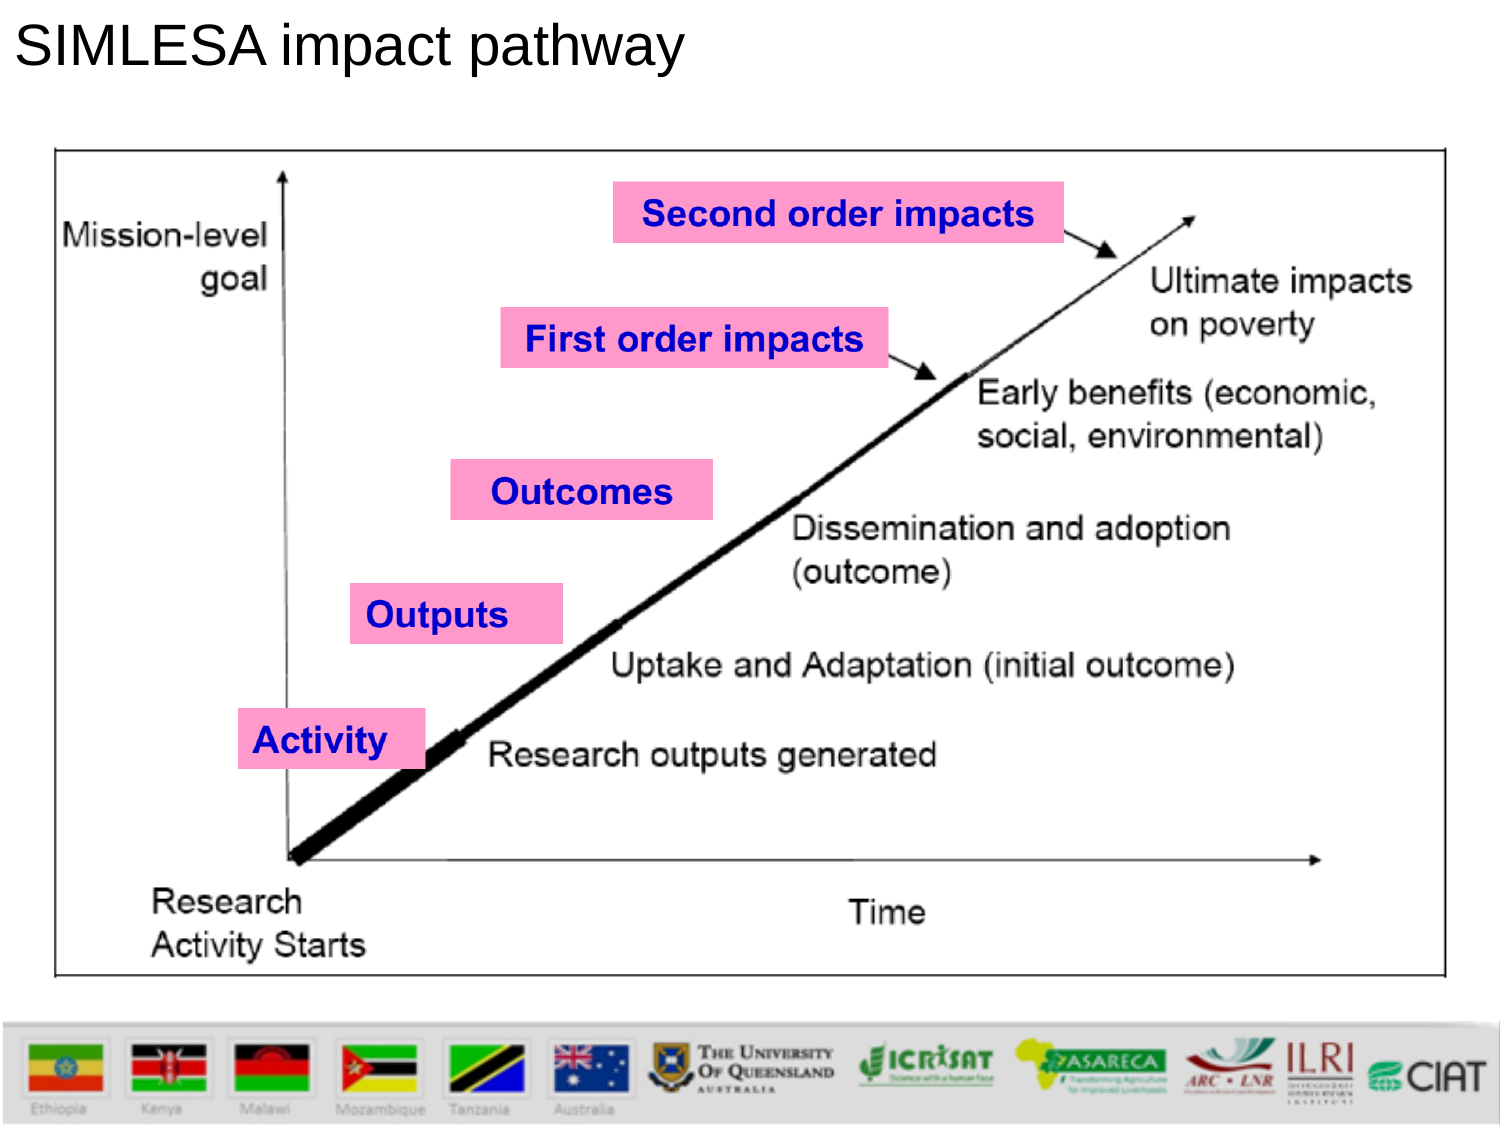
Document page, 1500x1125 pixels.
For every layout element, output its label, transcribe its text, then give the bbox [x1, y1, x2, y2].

picture [37, 131, 1463, 994]
text_box SIMLESA impact pathway [0, 0, 1069, 85]
picture [2, 1021, 1500, 1125]
